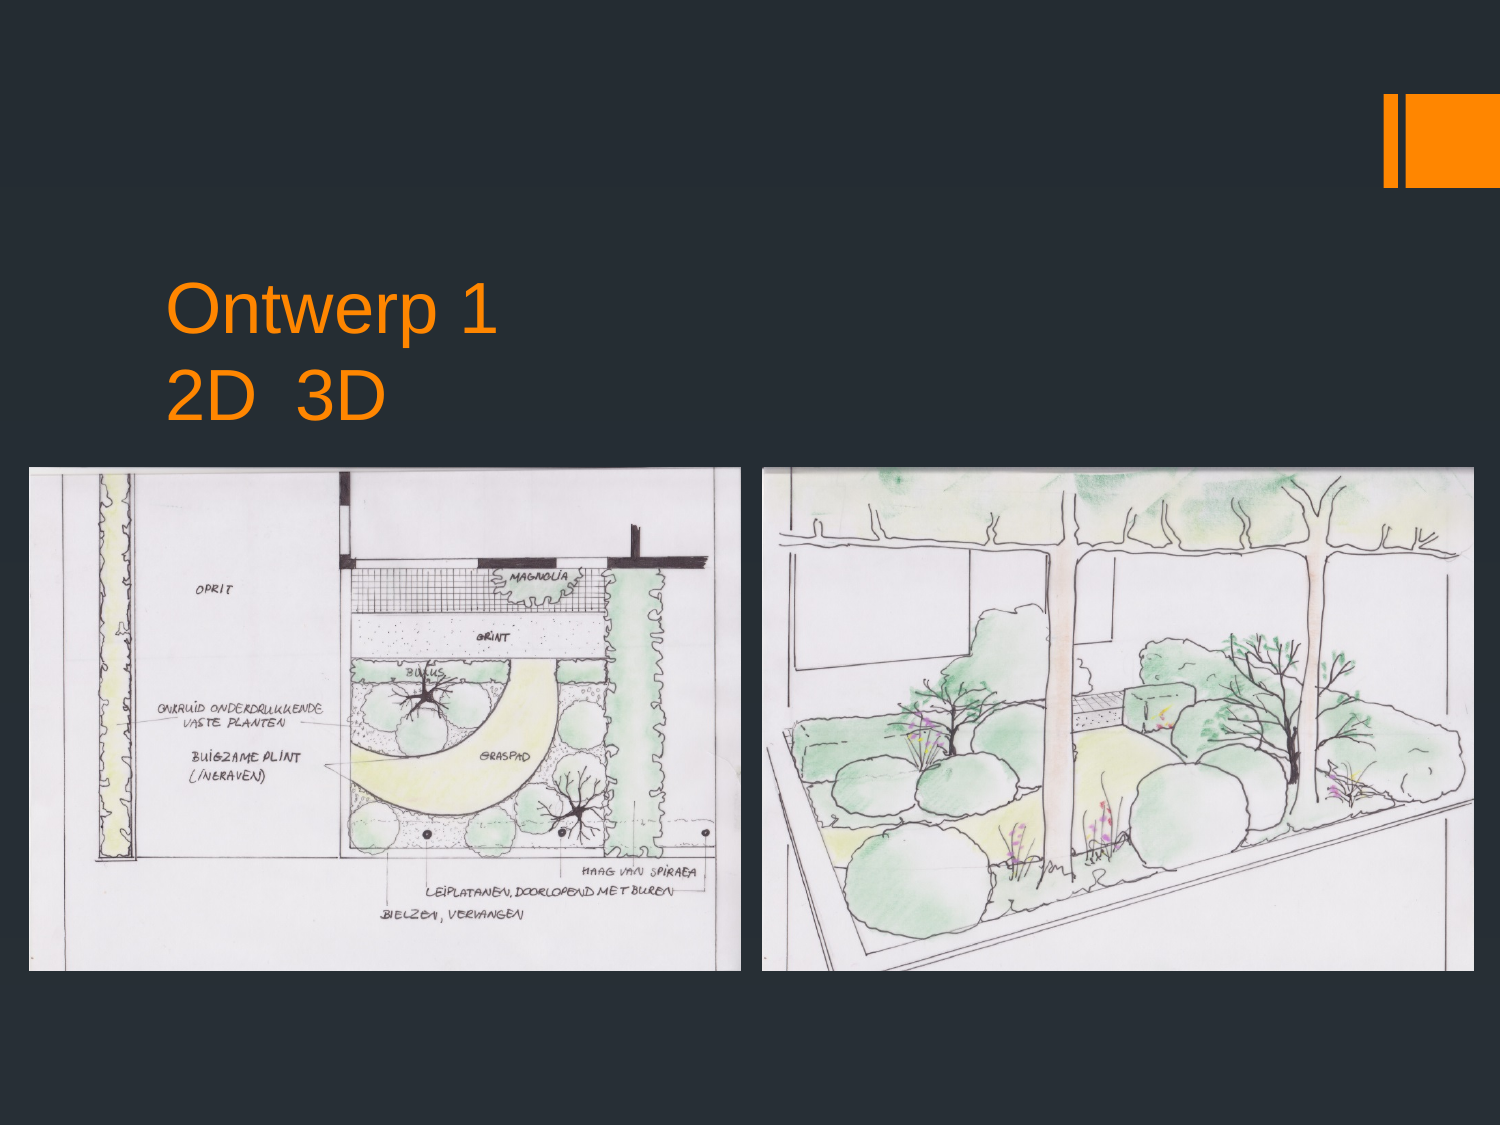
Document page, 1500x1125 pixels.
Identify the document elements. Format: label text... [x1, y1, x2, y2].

picture [28, 467, 741, 972]
title Ontwerp 1 2D 3D [150, 253, 1350, 443]
picture [761, 467, 1474, 972]
